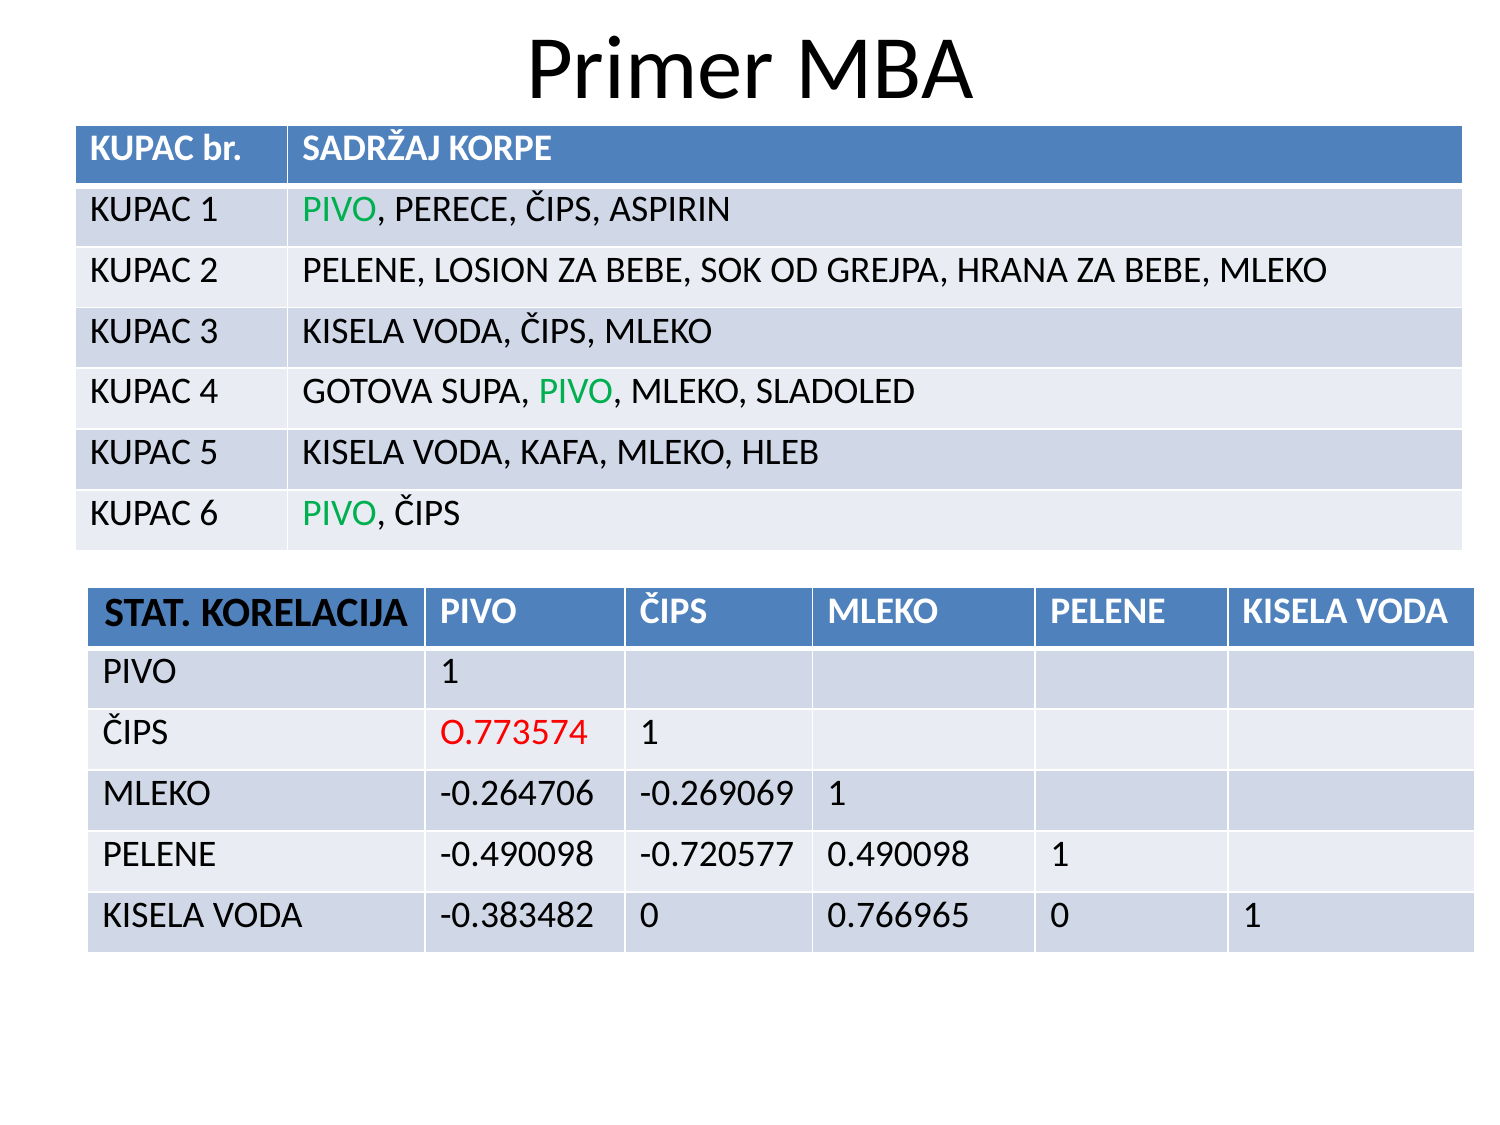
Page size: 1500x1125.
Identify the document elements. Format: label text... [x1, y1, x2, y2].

table_cell O.773574 [426, 710, 624, 769]
table_cell 0.766965 [813, 893, 1034, 952]
table_header SADRŽAJ KORPE [288, 126, 1462, 183]
table_cell [626, 651, 812, 708]
table_cell [1036, 710, 1227, 769]
table_header MLEKO [813, 588, 1034, 646]
table_header ČIPS [626, 588, 812, 646]
table_cell 0.490098 [813, 832, 1034, 891]
table_cell -0.490098 [426, 832, 624, 891]
table_cell KUPAC 2 [76, 248, 287, 307]
table_header KUPAC br. [76, 126, 287, 183]
table_cell PIVO [88, 651, 424, 708]
table_cell [1229, 710, 1474, 769]
table_cell KISELA VODA, KAFA, MLEKO, HLEB [288, 430, 1462, 489]
table_header PELENE [1036, 588, 1227, 646]
table_cell 1 [813, 771, 1034, 830]
table_cell 1 [1036, 832, 1227, 891]
table_cell 1 [626, 710, 812, 769]
table_cell KISELA VODA, ČIPS, MLEKO [288, 308, 1462, 367]
table_cell -0.269069 [626, 771, 812, 830]
table_cell PIVO, ČIPS [288, 491, 1462, 550]
table_cell PELENE [88, 832, 424, 891]
table_cell [1229, 832, 1474, 891]
table_cell MLEKO [88, 771, 424, 830]
table_cell GOTOVA SUPA, PIVO, MLEKO, SLADOLED [288, 369, 1462, 428]
table_cell -0.264706 [426, 771, 624, 830]
table_cell KUPAC 5 [76, 430, 287, 489]
table_cell PELENE, LOSION ZA BEBE, SOK OD GREJPA, HRANA ZA BEBE, MLEKO [288, 248, 1462, 307]
table_header KISELA VODA [1229, 588, 1474, 646]
table_cell KUPAC 4 [76, 369, 287, 428]
table_cell -0.383482 [426, 893, 624, 952]
table_cell [1036, 651, 1227, 708]
table_header PIVO [426, 588, 624, 646]
table_cell [813, 651, 1034, 708]
table_cell KUPAC 6 [76, 491, 287, 550]
table_cell 1 [426, 651, 624, 708]
table_cell KUPAC 1 [76, 189, 287, 246]
table_cell KUPAC 3 [76, 308, 287, 367]
table_cell PIVO, PERECE, ČIPS, ASPIRIN [288, 189, 1462, 246]
table_cell -0.720577 [626, 832, 812, 891]
title Primer MBA [75, 0, 1425, 124]
table_cell 1 [1229, 893, 1474, 952]
table_cell 0 [626, 893, 812, 952]
table_cell KISELA VODA [88, 893, 424, 952]
table_cell [1229, 651, 1474, 708]
table_cell [1036, 771, 1227, 830]
table_cell ČIPS [88, 710, 424, 769]
table_cell [813, 710, 1034, 769]
table_cell 0 [1036, 893, 1227, 952]
table_header STAT. KORELACIJA [88, 588, 424, 646]
table_cell [1229, 771, 1474, 830]
